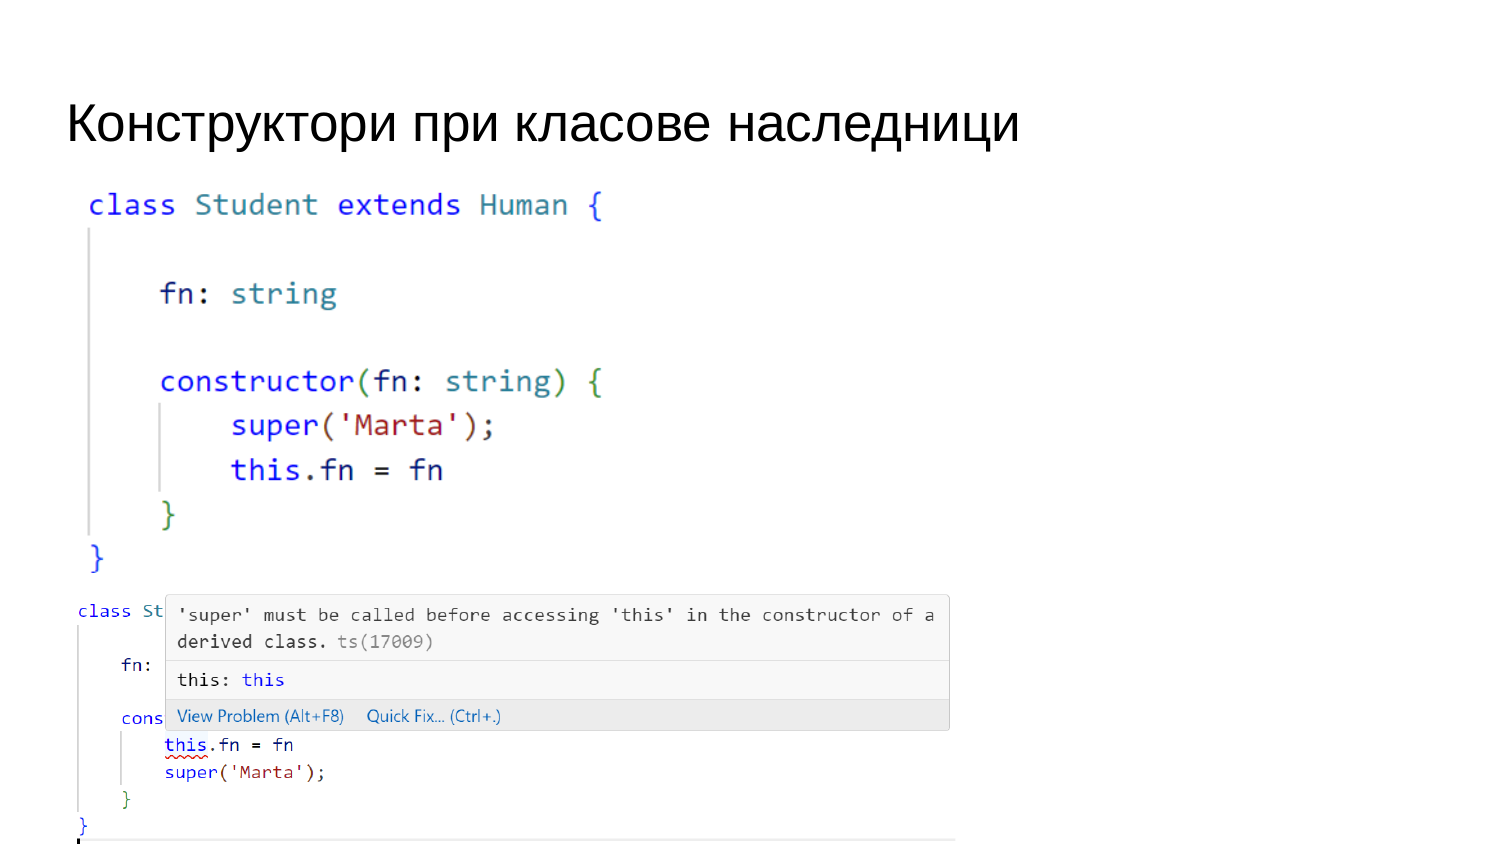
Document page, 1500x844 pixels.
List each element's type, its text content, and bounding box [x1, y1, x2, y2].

picture [62, 184, 751, 573]
picture [62, 589, 956, 844]
title Конструктори при класове наследници [51, 72, 1449, 167]
